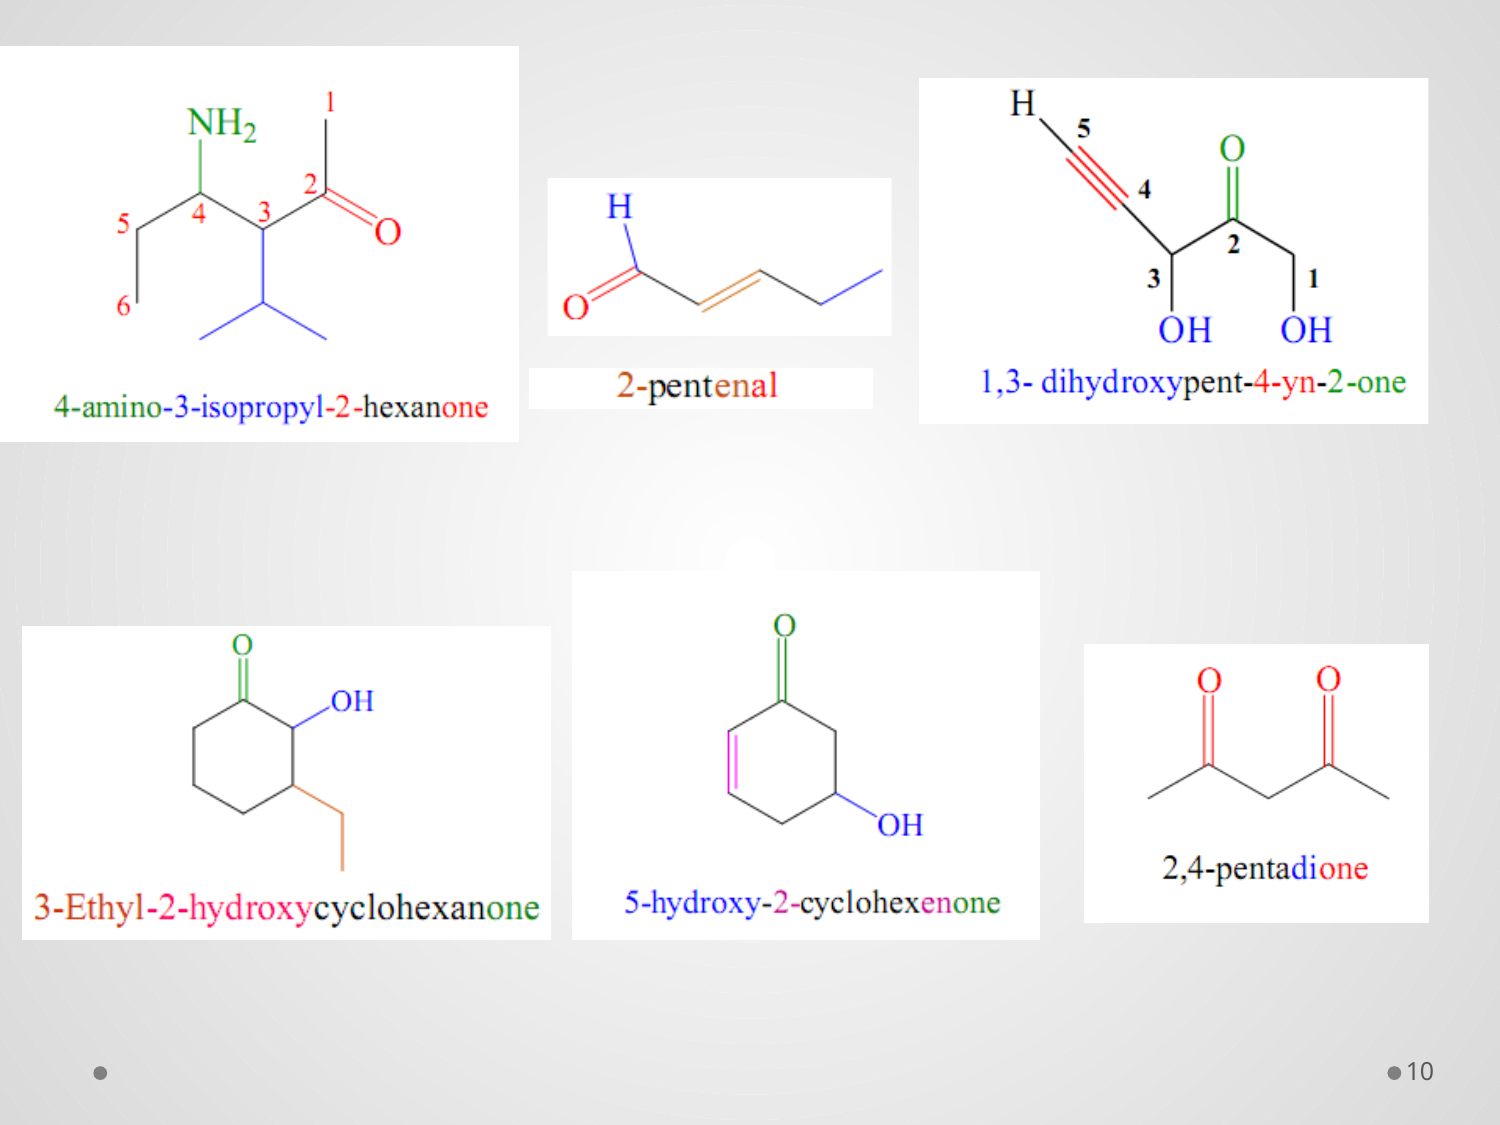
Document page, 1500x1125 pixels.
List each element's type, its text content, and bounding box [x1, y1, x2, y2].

picture [0, 45, 520, 442]
picture [1084, 643, 1429, 923]
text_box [528, 178, 892, 410]
picture [22, 626, 551, 940]
picture [572, 571, 1040, 940]
slide_number 10 [1401, 1042, 1494, 1103]
picture [918, 77, 1429, 425]
